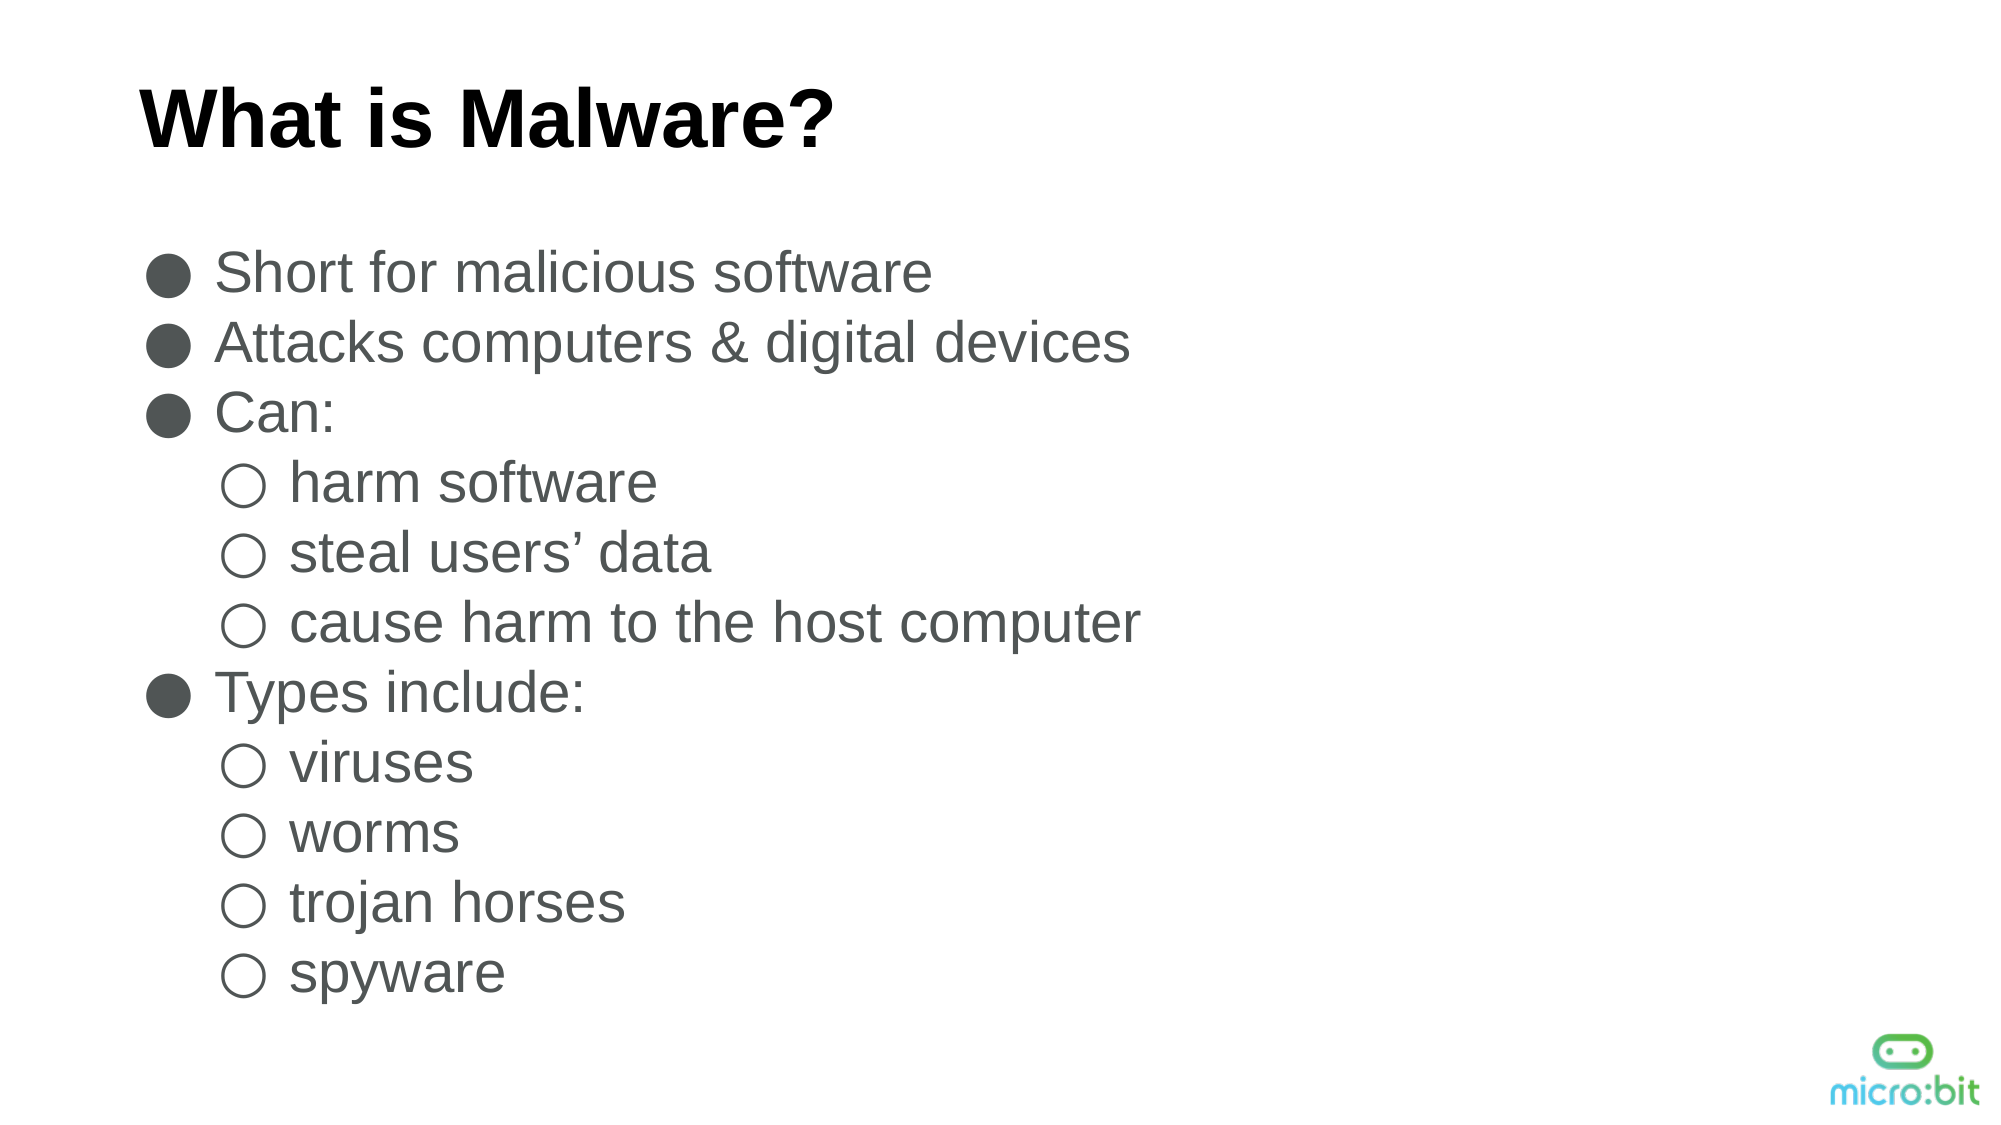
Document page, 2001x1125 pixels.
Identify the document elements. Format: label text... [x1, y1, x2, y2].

text_box What is Malware? Short for malicious software Attacks computers & digital devices Can: harm software steal users’ data cause harm to the host computer Types include: viruses worms trojan horses spyware [124, 50, 1876, 874]
picture [1830, 1029, 1980, 1106]
